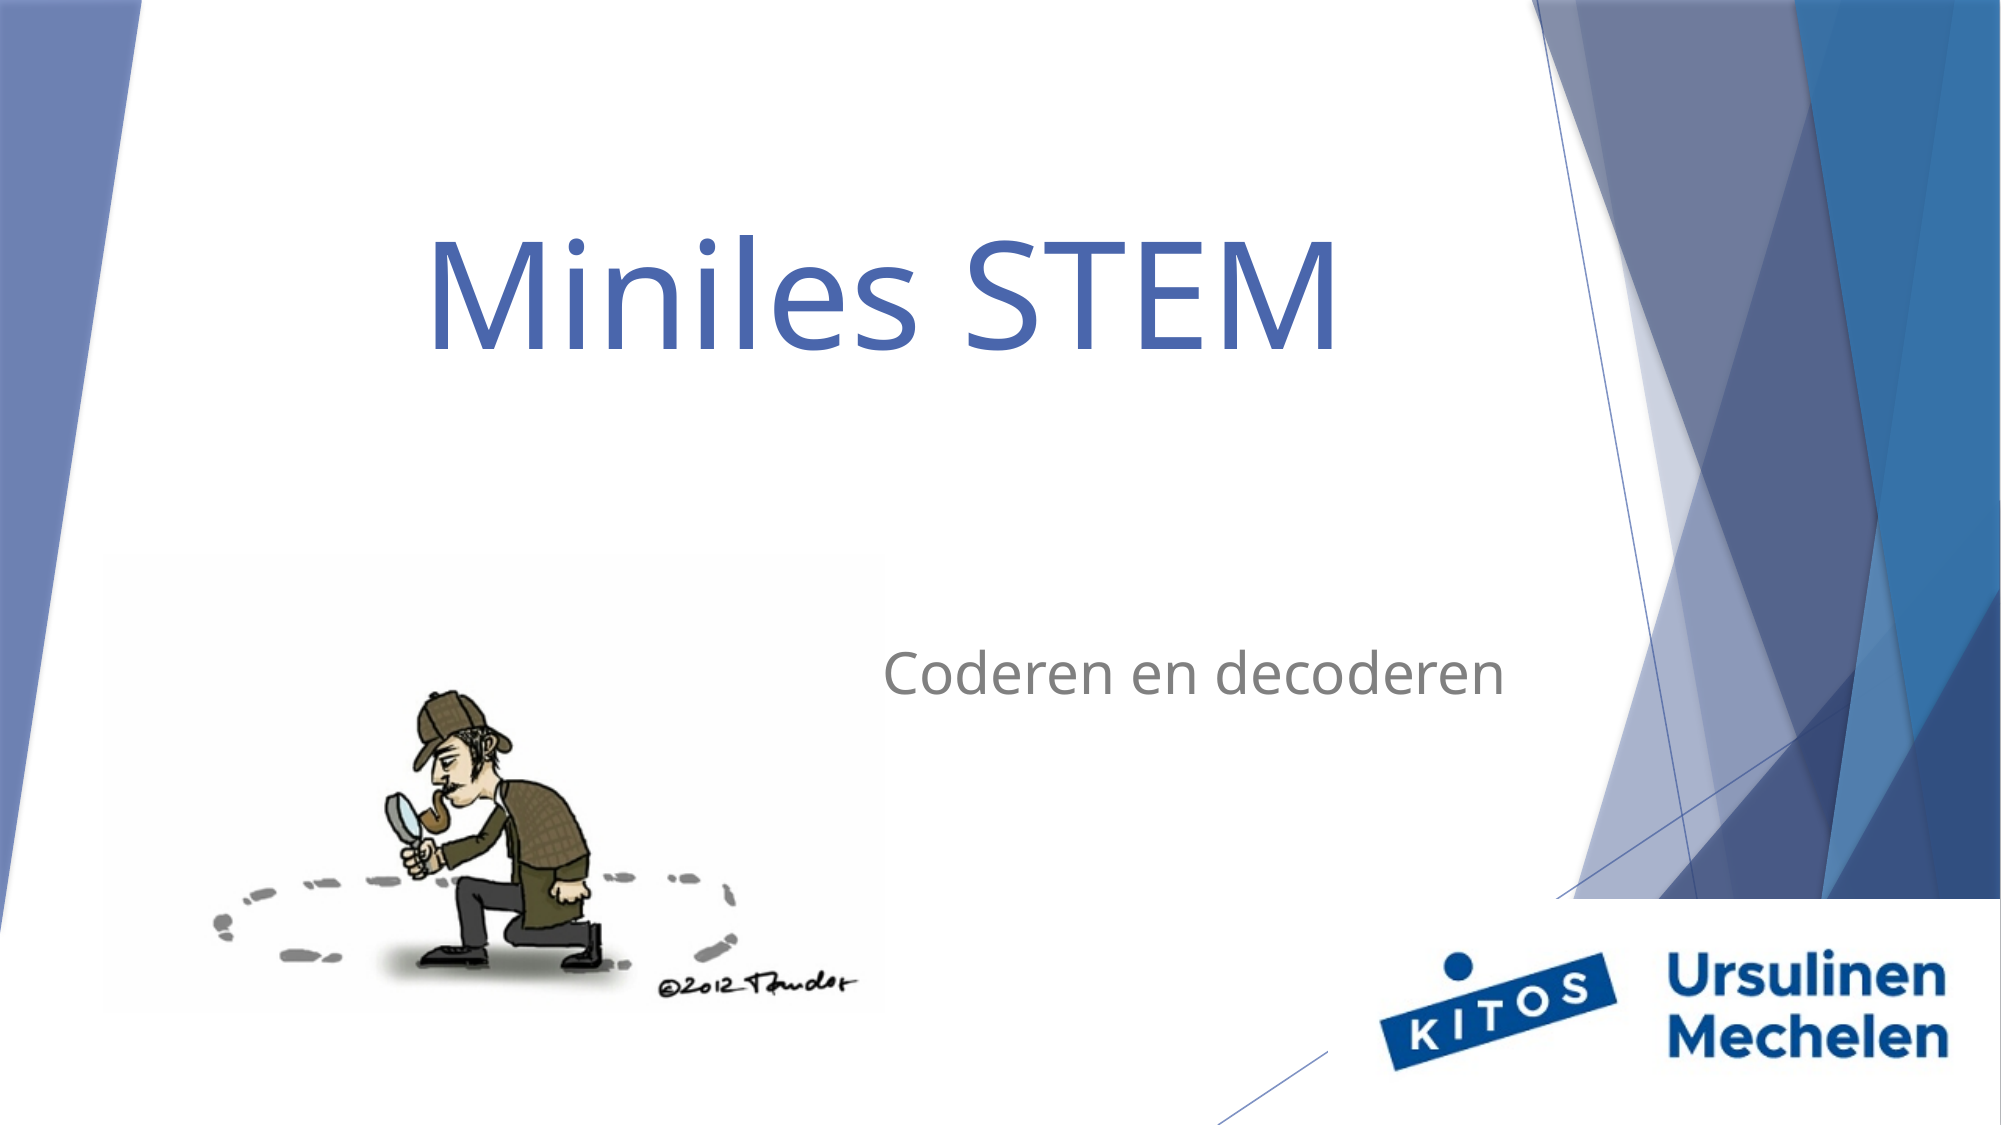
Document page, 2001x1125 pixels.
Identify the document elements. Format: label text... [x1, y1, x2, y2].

picture [1327, 899, 2000, 1125]
subtitle Coderen en decoderen [888, 562, 1522, 743]
title Miniles STEM [247, 117, 1522, 388]
picture [102, 554, 885, 1013]
